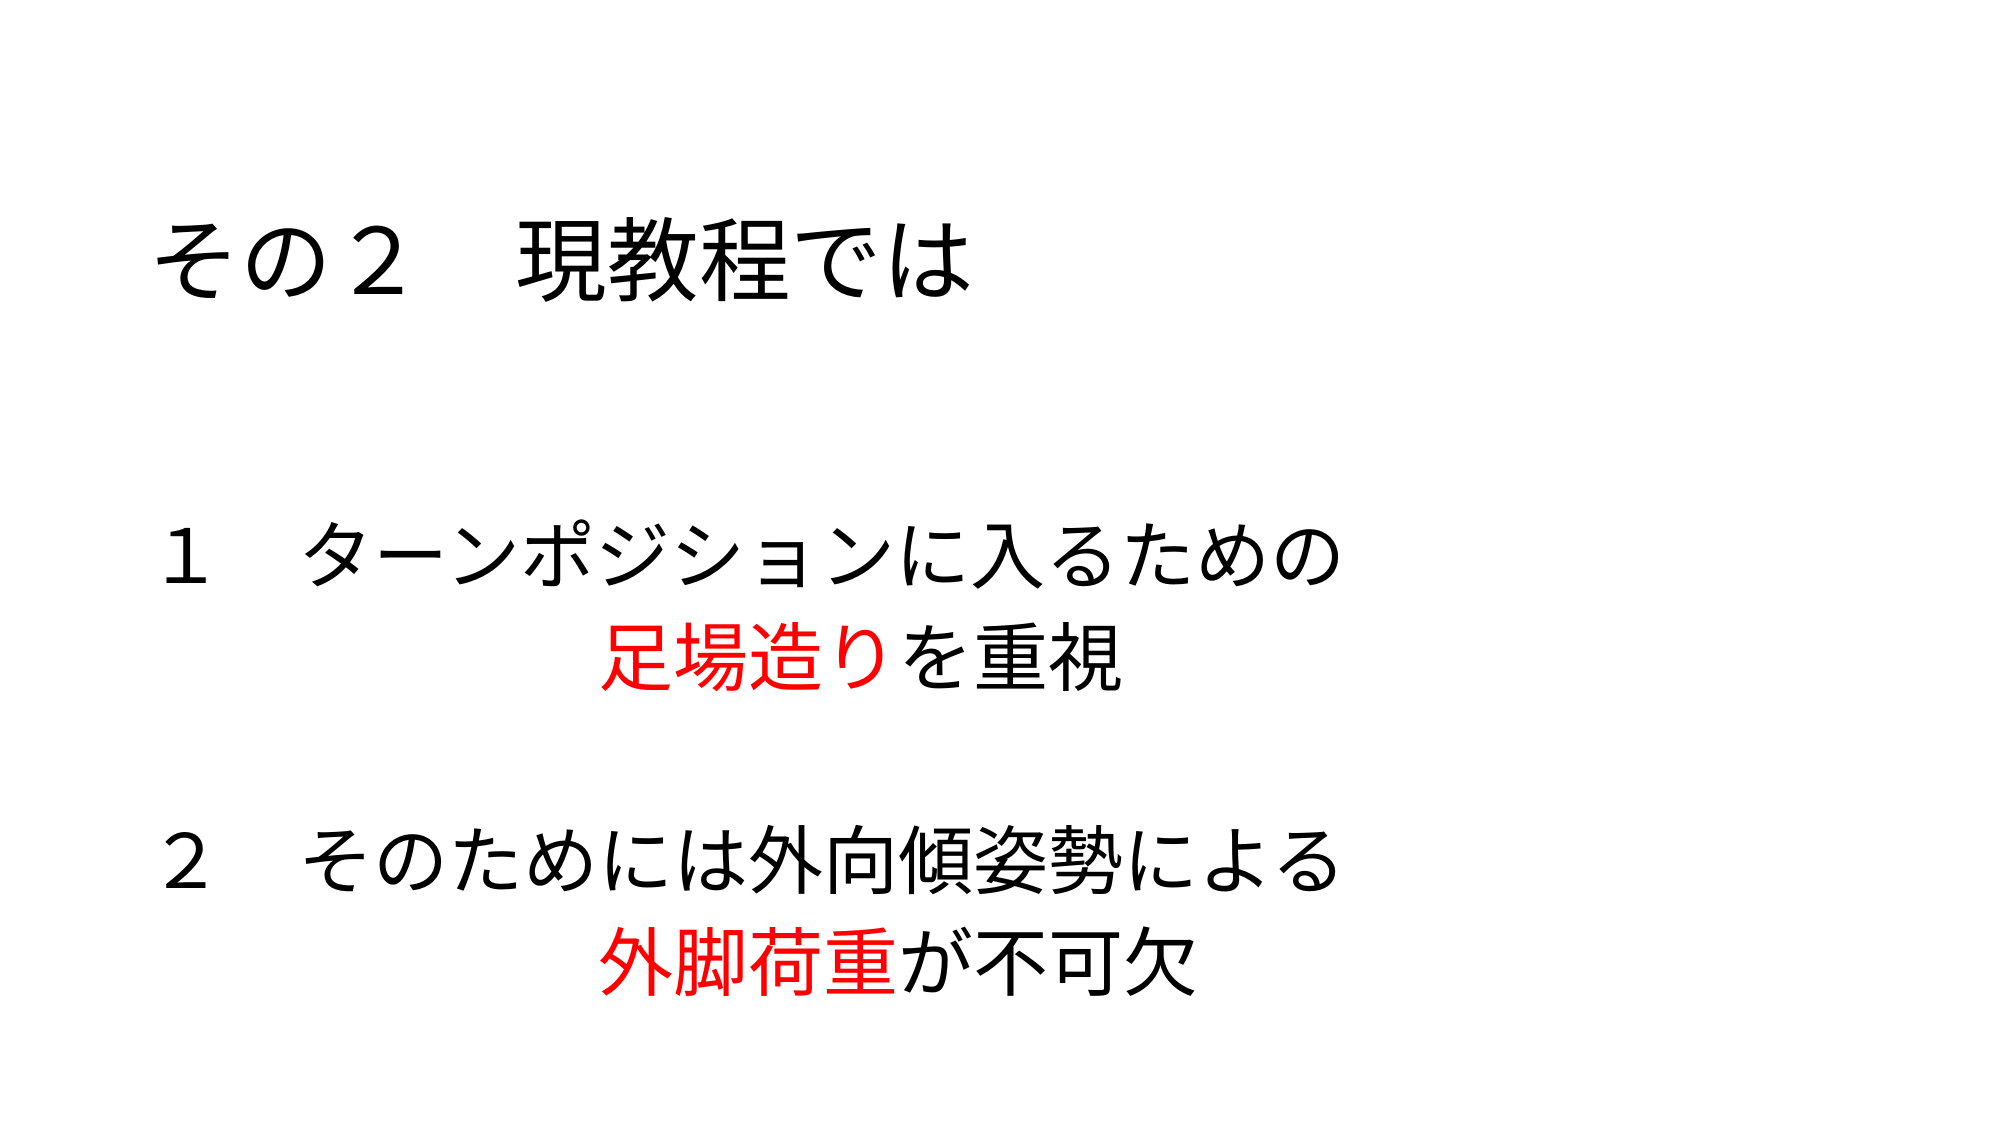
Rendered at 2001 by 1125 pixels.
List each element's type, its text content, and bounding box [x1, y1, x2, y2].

title その２ 現教程では [134, 155, 1937, 376]
list １ ターンポジションに入るための 足場造りを重視 ２ そのためには外向傾姿勢による 外脚荷重が不可欠 [134, 298, 1891, 1062]
